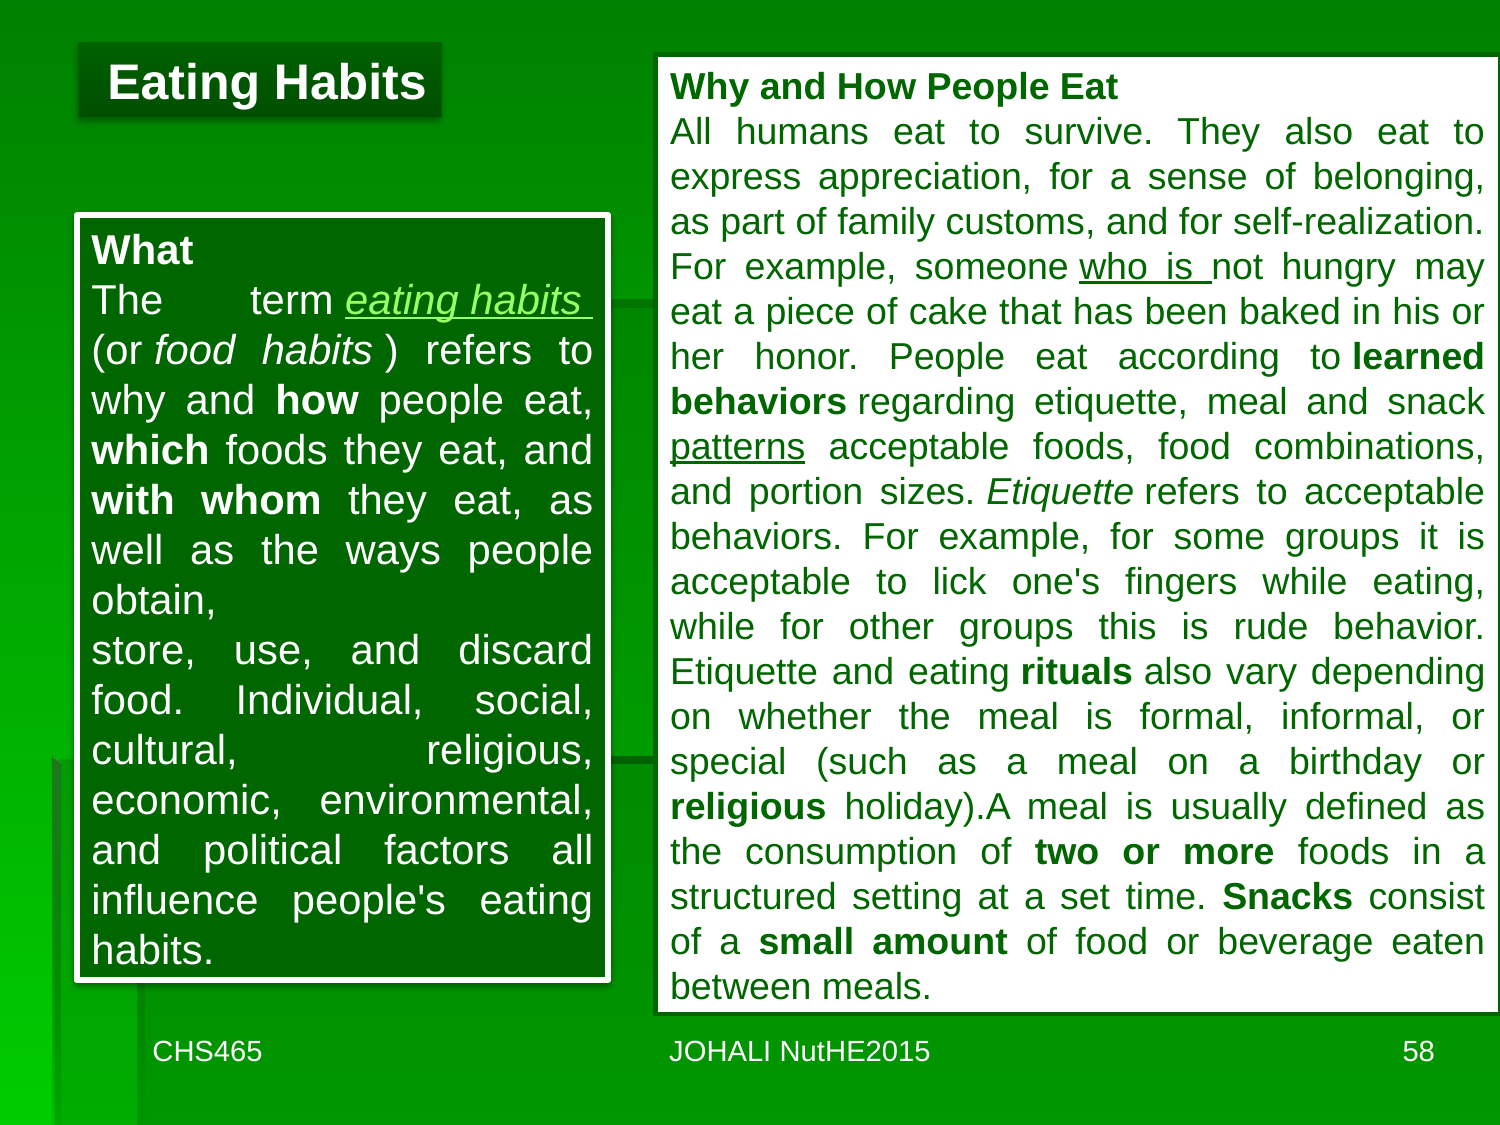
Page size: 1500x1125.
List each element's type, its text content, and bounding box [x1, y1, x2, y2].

slide_number 58 [1137, 1024, 1451, 1103]
slide_number CHS465 [137, 1024, 450, 1103]
text_box What The term eating habits (or food habits ) refers to why and how people eat, which foods they eat, and with whom they eat, as well as the ways people obtain, store, use, and discard food. Individual, social, cultural, religious, economic, environmental, and political factors all influence people's eating habits. [74, 212, 611, 983]
text_box Why and How People Eat All humans eat to survive. They also eat to express appreciation, for a sense of belonging, as part of family customs, and for self-realization. For example, someone who is not hungry may eat a piece of cake that has been baked in his or her honor. People eat according to learned behaviors regarding etiquette, meal and snack patterns acceptable foods, food combinations, and portion sizes. Etiquette refers to acceptable behaviors. For example, for some groups it is acceptable to lick one's fingers while eating, while for other groups this is rude behavior. Etiquette and eating rituals also vary depending on whether the meal is formal, informal, or special (such as a meal on a birthday or religious holiday).A meal is usually defined as the consumption of two or more foods in a structured setting at a set time. Snacks consist of a small amount of food or beverage eaten between meals. [653, 52, 1500, 1016]
text_box Eating Habits [78, 42, 442, 118]
footer JOHALI NutHE2015 [562, 1024, 1038, 1103]
